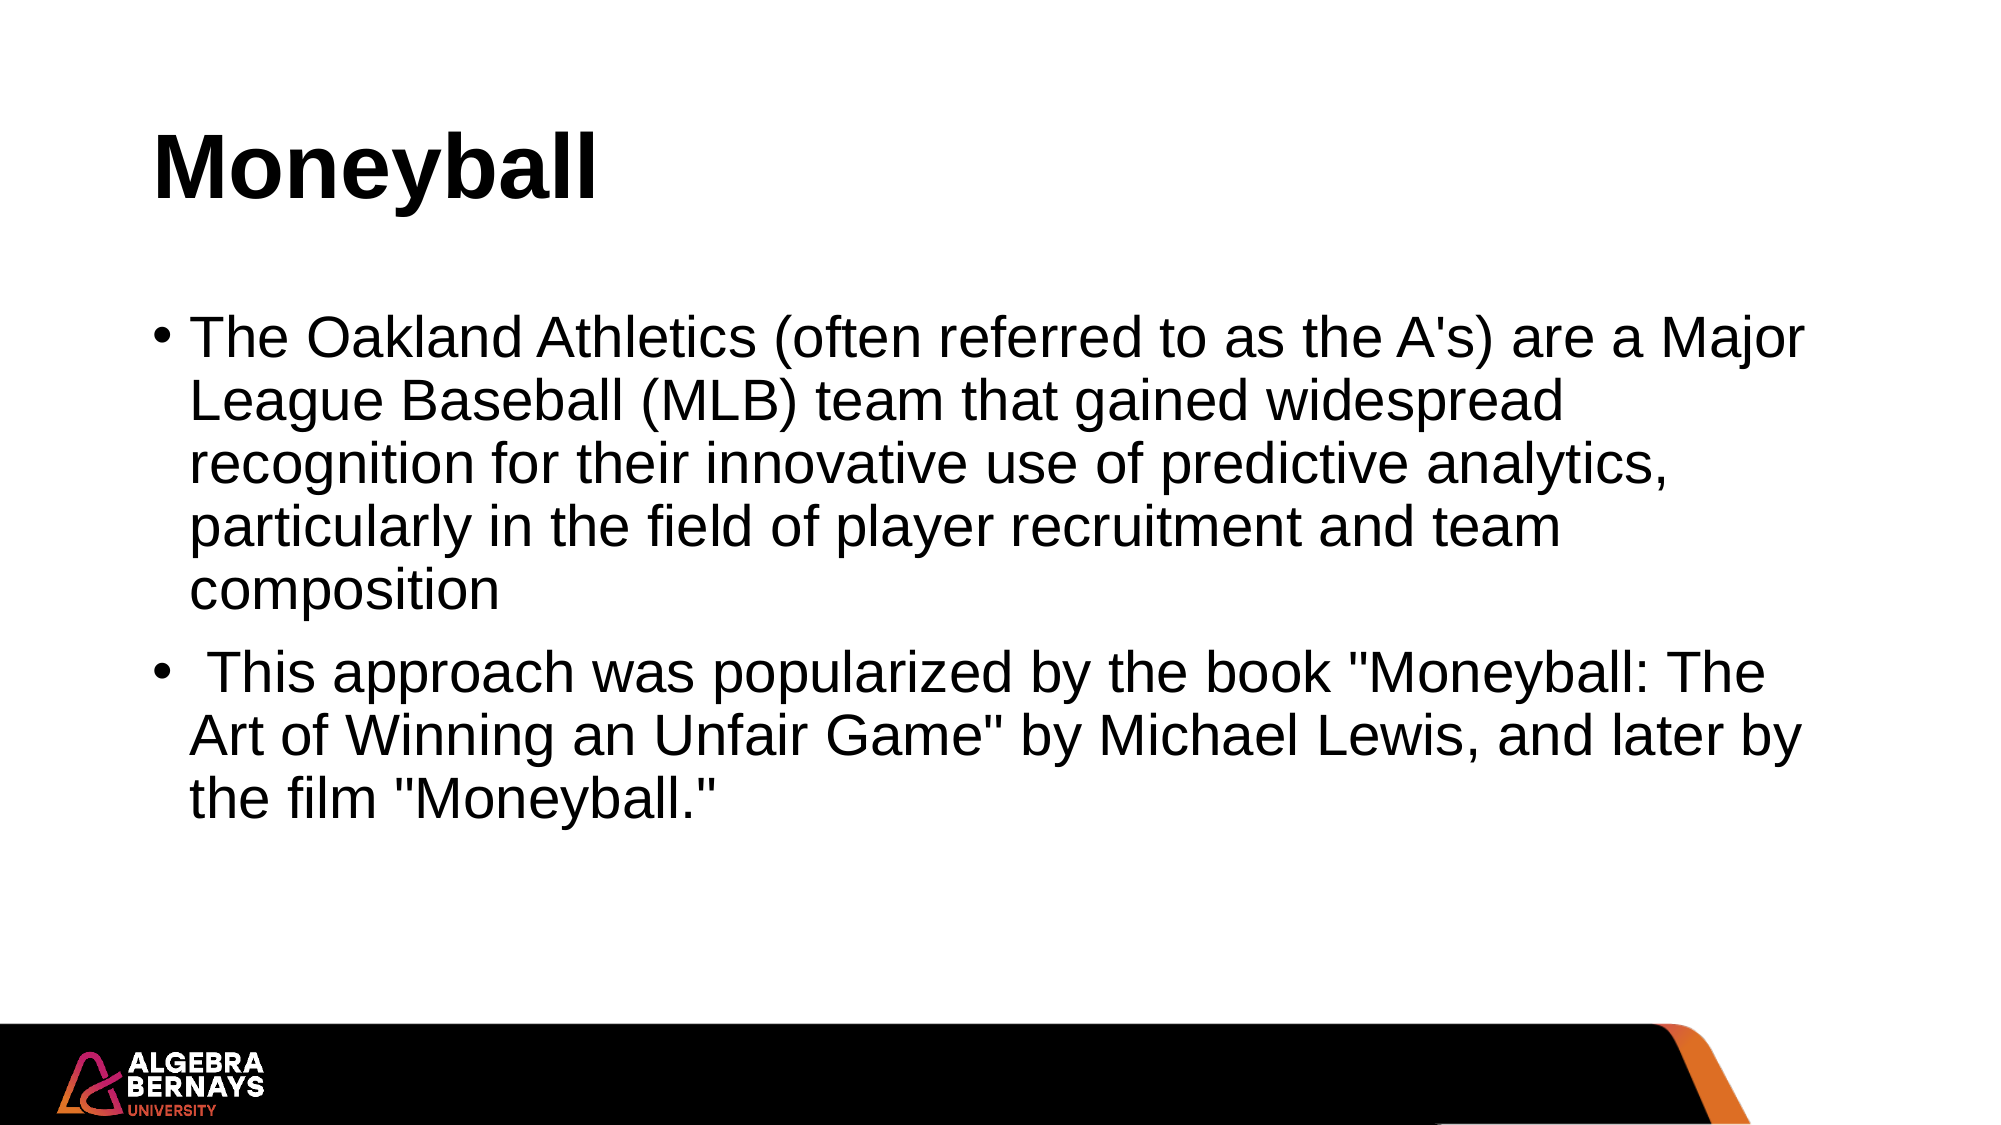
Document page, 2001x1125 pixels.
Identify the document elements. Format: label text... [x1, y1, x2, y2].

title Moneyball [137, 59, 1863, 278]
picture [0, 1023, 1958, 1125]
list The Oakland Athletics (often referred to as the A's) are a Major League Baseball (MLB) team that gained widespread recognition for their innovative use of predictive analytics, particularly in the field of player recruitment and team composition This approach was popularized by the book "Moneyball: The Art of Winning an Unfair Game" by Michael Lewis, and later by the film "Moneyball." [137, 299, 1863, 1014]
